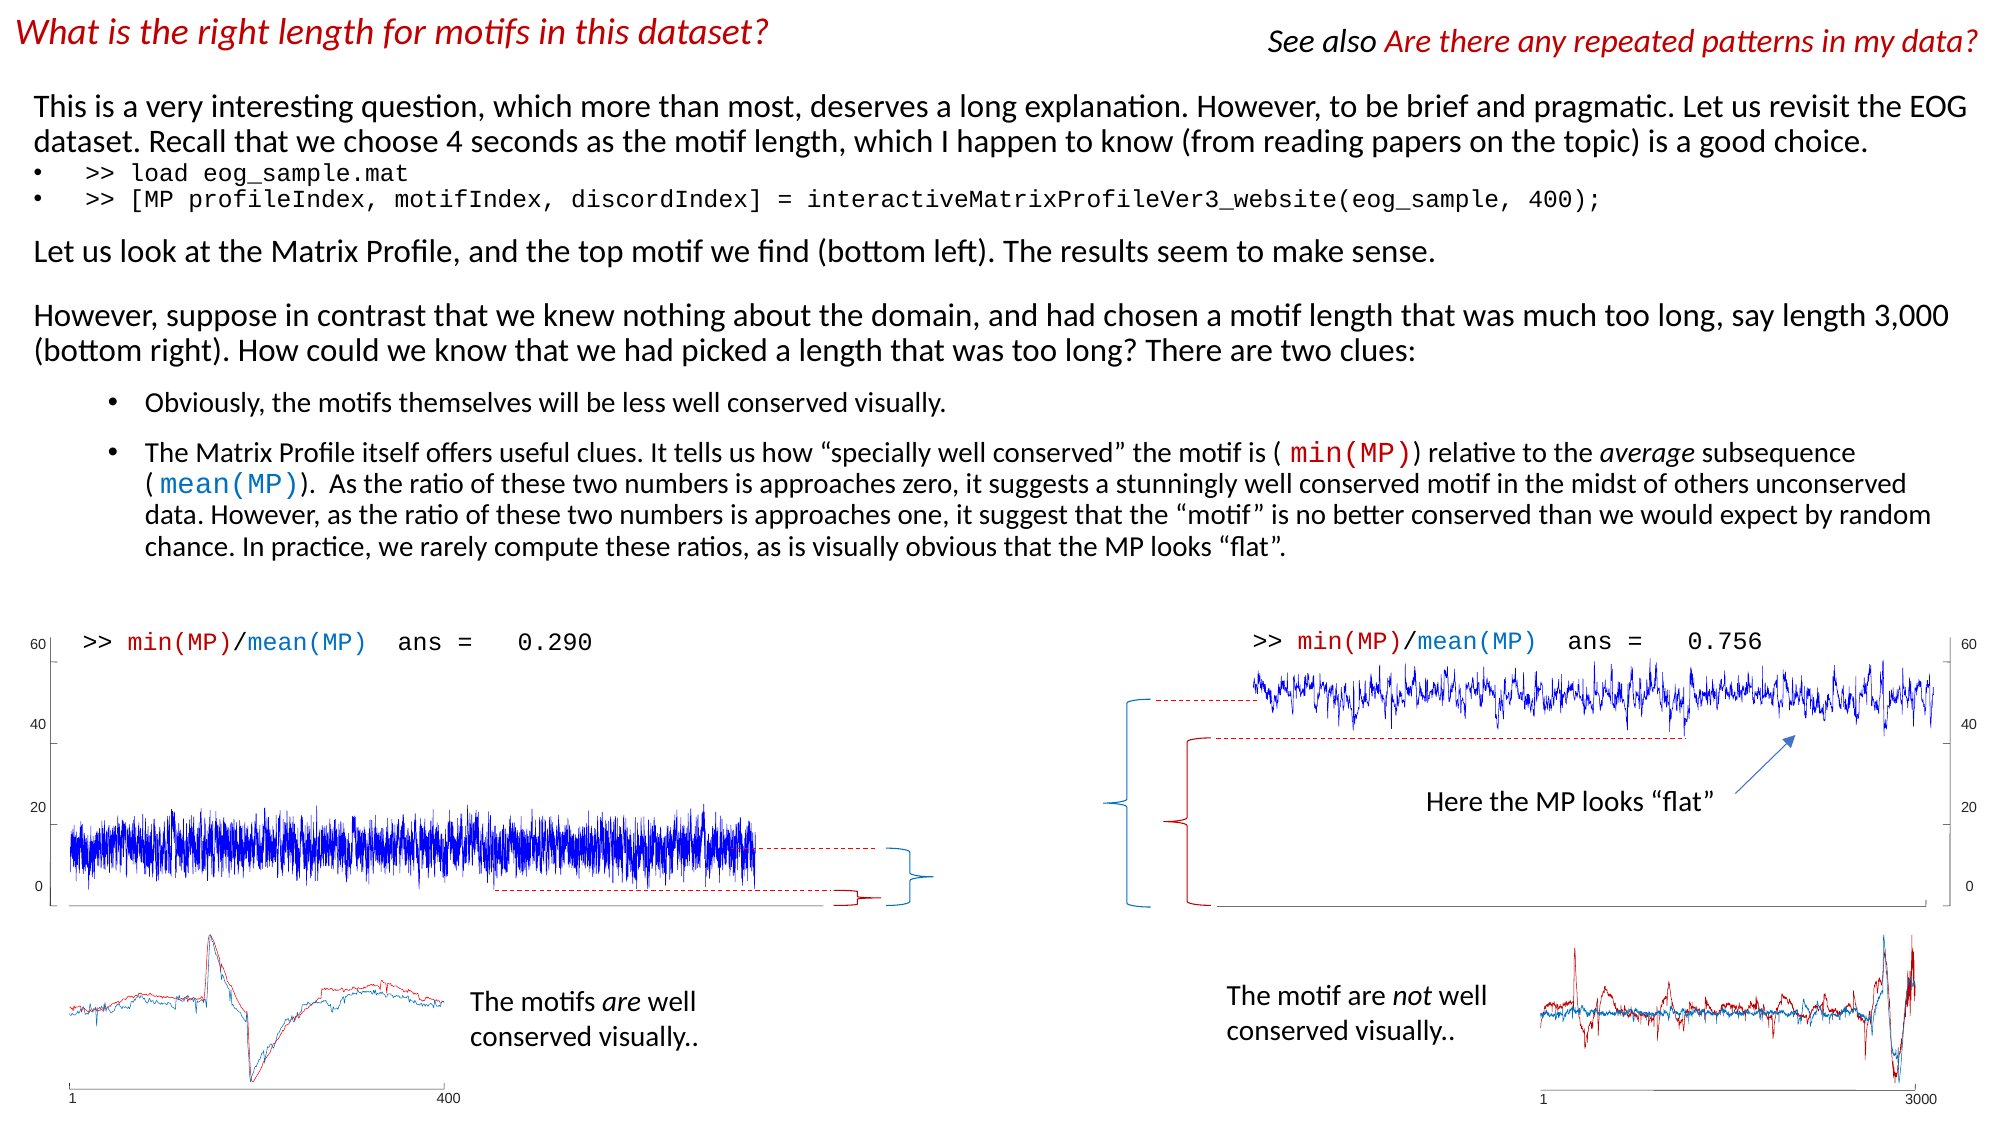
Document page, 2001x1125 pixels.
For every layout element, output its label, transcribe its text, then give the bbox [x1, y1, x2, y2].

text_box [1240, 743, 1926, 906]
text_box What is the right length for motifs in this dataset? [0, 0, 962, 60]
text_box The motifs are well conserved visually.. [458, 974, 775, 1060]
text_box 20 [1961, 797, 1978, 815]
text_box [833, 889, 882, 906]
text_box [1539, 927, 1933, 1110]
text_box 60 [1961, 634, 1978, 653]
text_box [1253, 662, 1934, 737]
text_box [886, 847, 934, 907]
text_box The motif are not well conserved visually.. [1136, 969, 1532, 1054]
text_box [1103, 698, 1151, 908]
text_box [1735, 734, 1796, 794]
text_box [70, 804, 756, 890]
text_box 0 [1965, 877, 1974, 895]
text_box >> min(MP)/mean(MP) ans = 0.756 [1237, 616, 1929, 662]
text_box Here the MP looks “flat” [1411, 775, 1731, 825]
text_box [27, 634, 58, 932]
text_box [1163, 737, 1211, 906]
text_box See also Are there any repeated patterns in my data? [1253, 11, 1995, 67]
list This is a very interesting question, which more than most, deserves a long explanation. However, to be brief and pragmatic. Let us revisit the EOG dataset. Recall that we choose 4 seconds as the motif length, which I happen to know (from reading papers on the topic) is a good choice. >> load eog_sample.mat >> [MP profileIndex, motifIndex, discordIndex] = interactiveMatrixProfileVer3_website(eog_sample, 400); Let us look at the Matrix Profile, and the top motif we find (bottom left). The results seem to make sense. However, suppose in contrast that we knew nothing about the domain, and had chosen a motif length that was much too long, say length 3,000 (bottom right). How could we know that we had picked a length that was too long? There are two clues: Obviously, the motifs themselves will be less well conserved visually. The Matrix Profile itself offers useful clues. It tells us how “specially well conserved” the motif is ( min(MP)) relative to the average subsequence ( mean(MP)). As the ratio of these two numbers is approaches zero, it suggests a stunningly well conserved motif in the midst of others unconserved data. However, as the ratio of these two numbers is approaches one, it suggest that the “motif” is no better conserved than we would expect by random chance. In practice, we rarely compute these ratios, as is visually obvious that the MP looks “flat”. [18, 81, 1990, 573]
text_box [68, 934, 458, 1109]
text_box >> min(MP)/mean(MP) ans = 0.290 [67, 618, 743, 663]
text_box 40 [1961, 714, 1978, 733]
